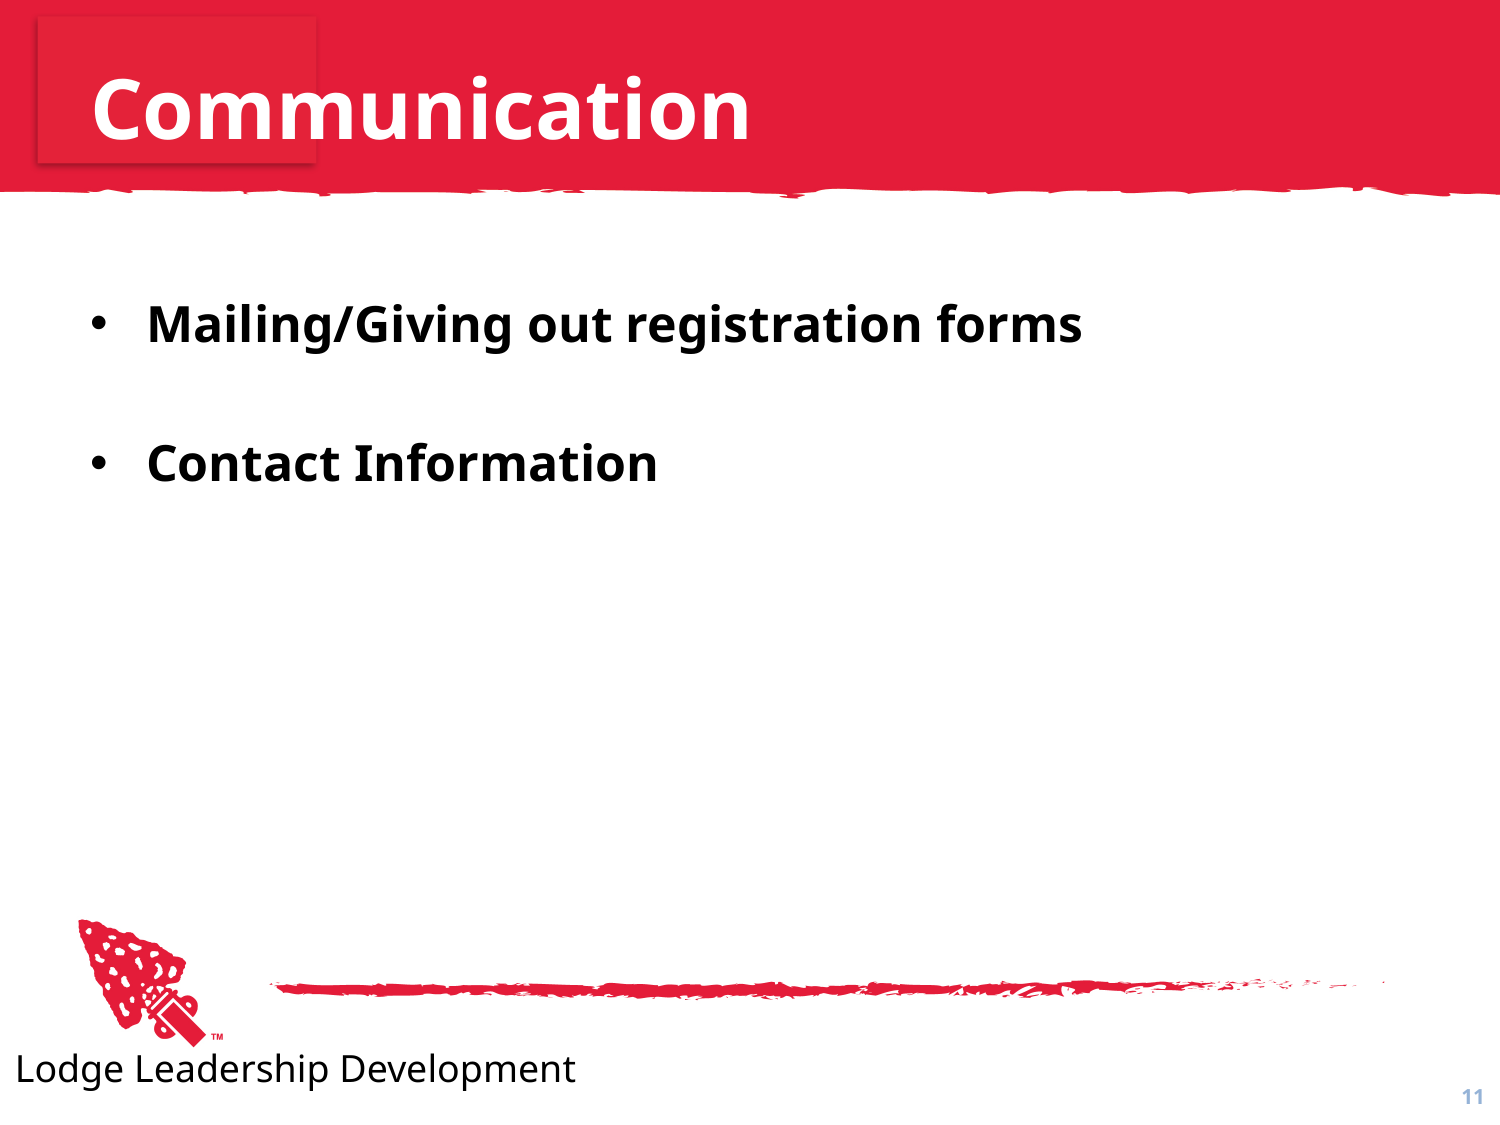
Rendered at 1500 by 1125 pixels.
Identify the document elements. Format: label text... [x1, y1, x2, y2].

text_box Lodge Leadership Development [0, 1037, 1500, 1125]
title Communication [75, 45, 1425, 168]
picture [0, 0, 1500, 1037]
list Mailing/Giving out registration forms Contact Information [75, 284, 1425, 1005]
